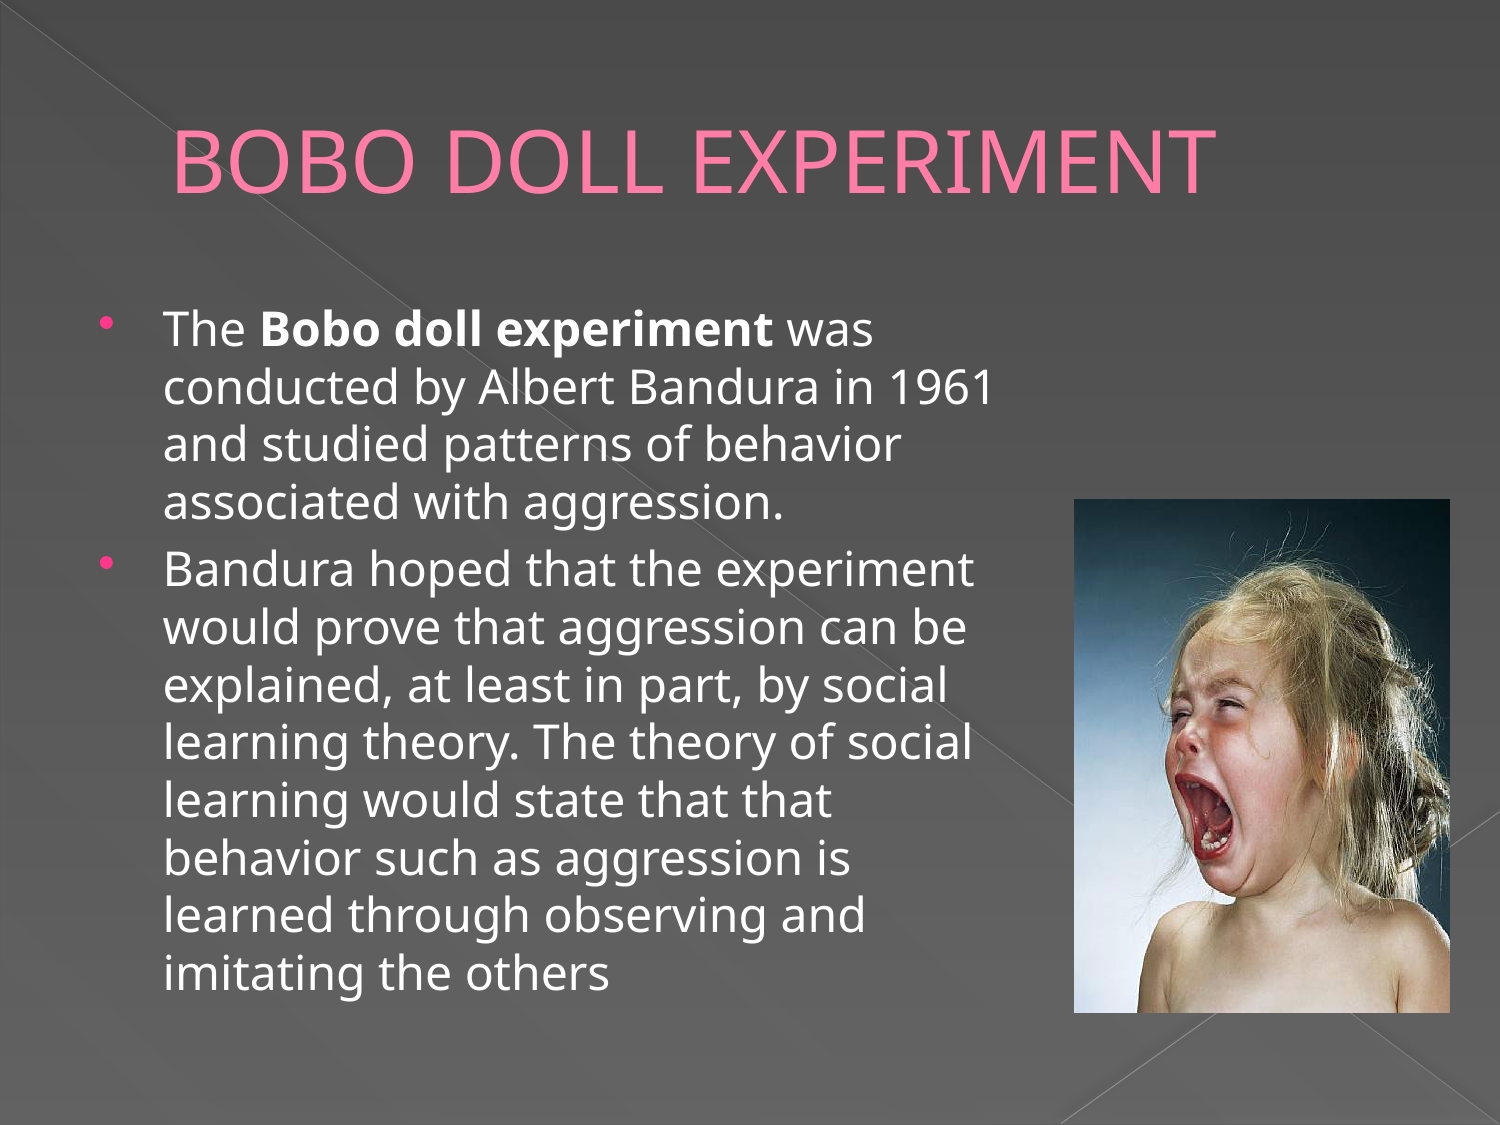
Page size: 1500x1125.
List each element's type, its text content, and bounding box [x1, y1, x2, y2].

picture [1074, 499, 1451, 1013]
list The Bobo doll experiment was conducted by Albert Bandura in 1961 and studied patterns of behavior associated with aggression. Bandura hoped that the experiment would prove that aggression can be explained, at least in part, by social learning theory. The theory of social learning would state that that behavior such as aggression is learned through observing and imitating the others [75, 291, 1025, 1063]
title BOBO DOLL EXPERIMENT [75, 43, 1425, 274]
